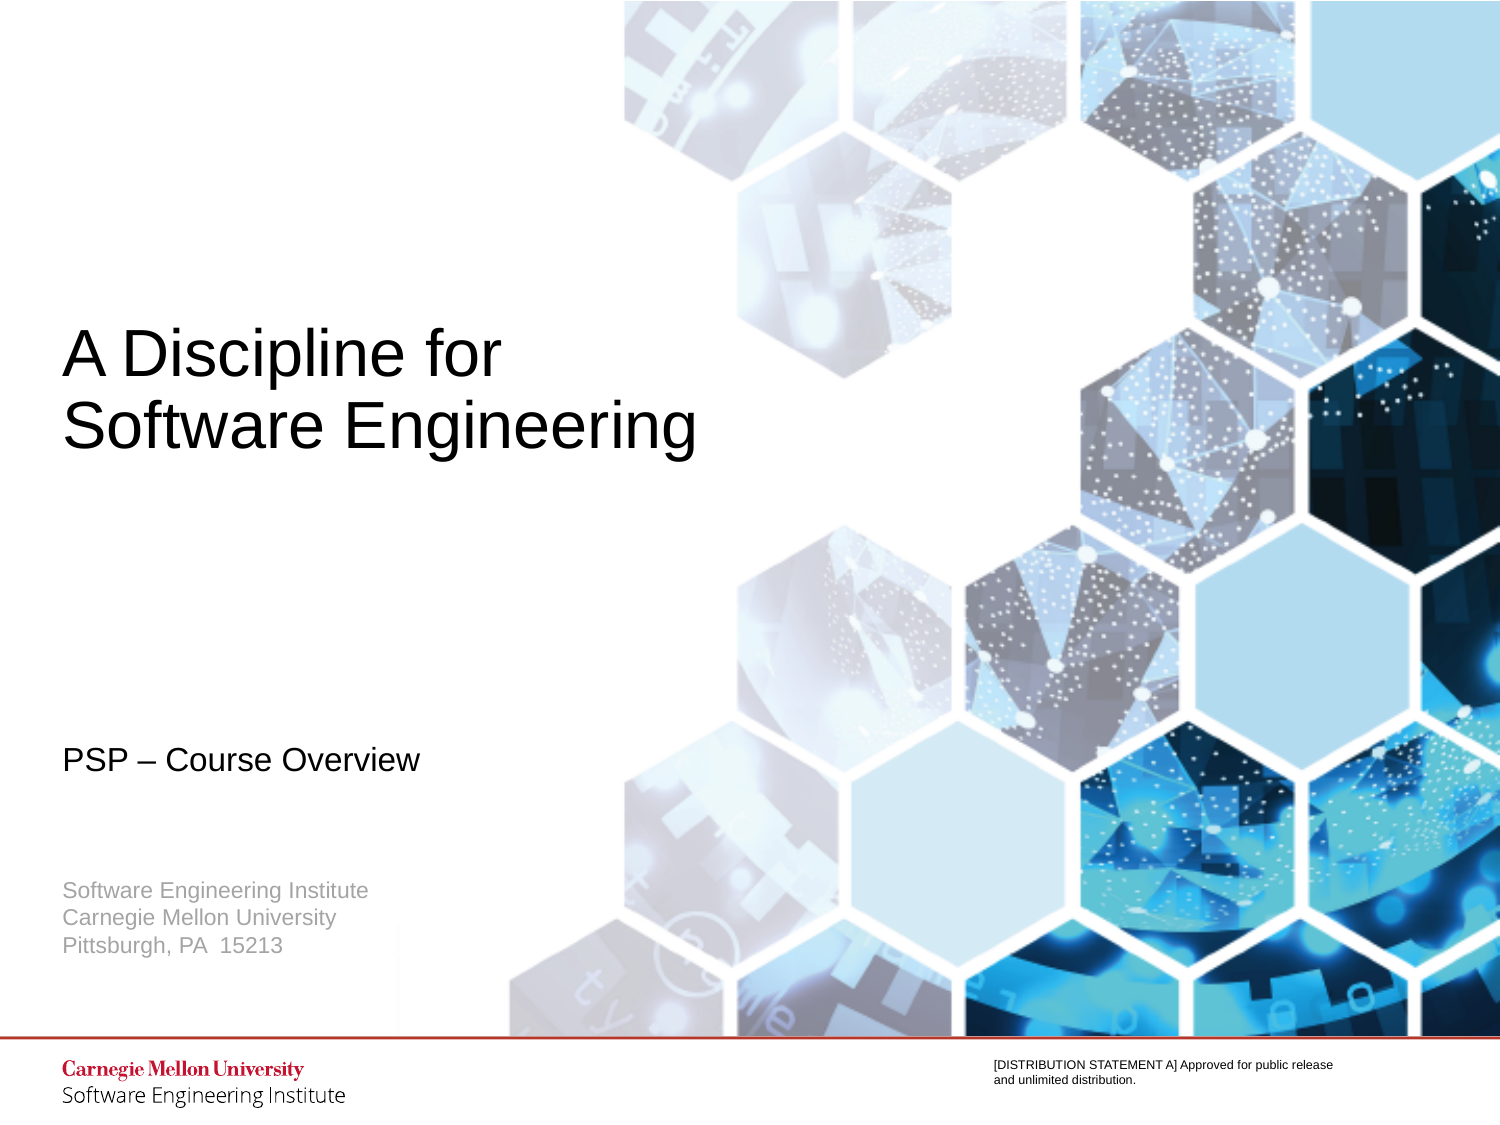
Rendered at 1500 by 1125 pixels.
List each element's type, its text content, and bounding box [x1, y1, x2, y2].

title A Discipline for Software Engineering [62, 318, 967, 721]
picture [0, 1, 1500, 1036]
subtitle PSP – Course Overview [62, 737, 849, 857]
